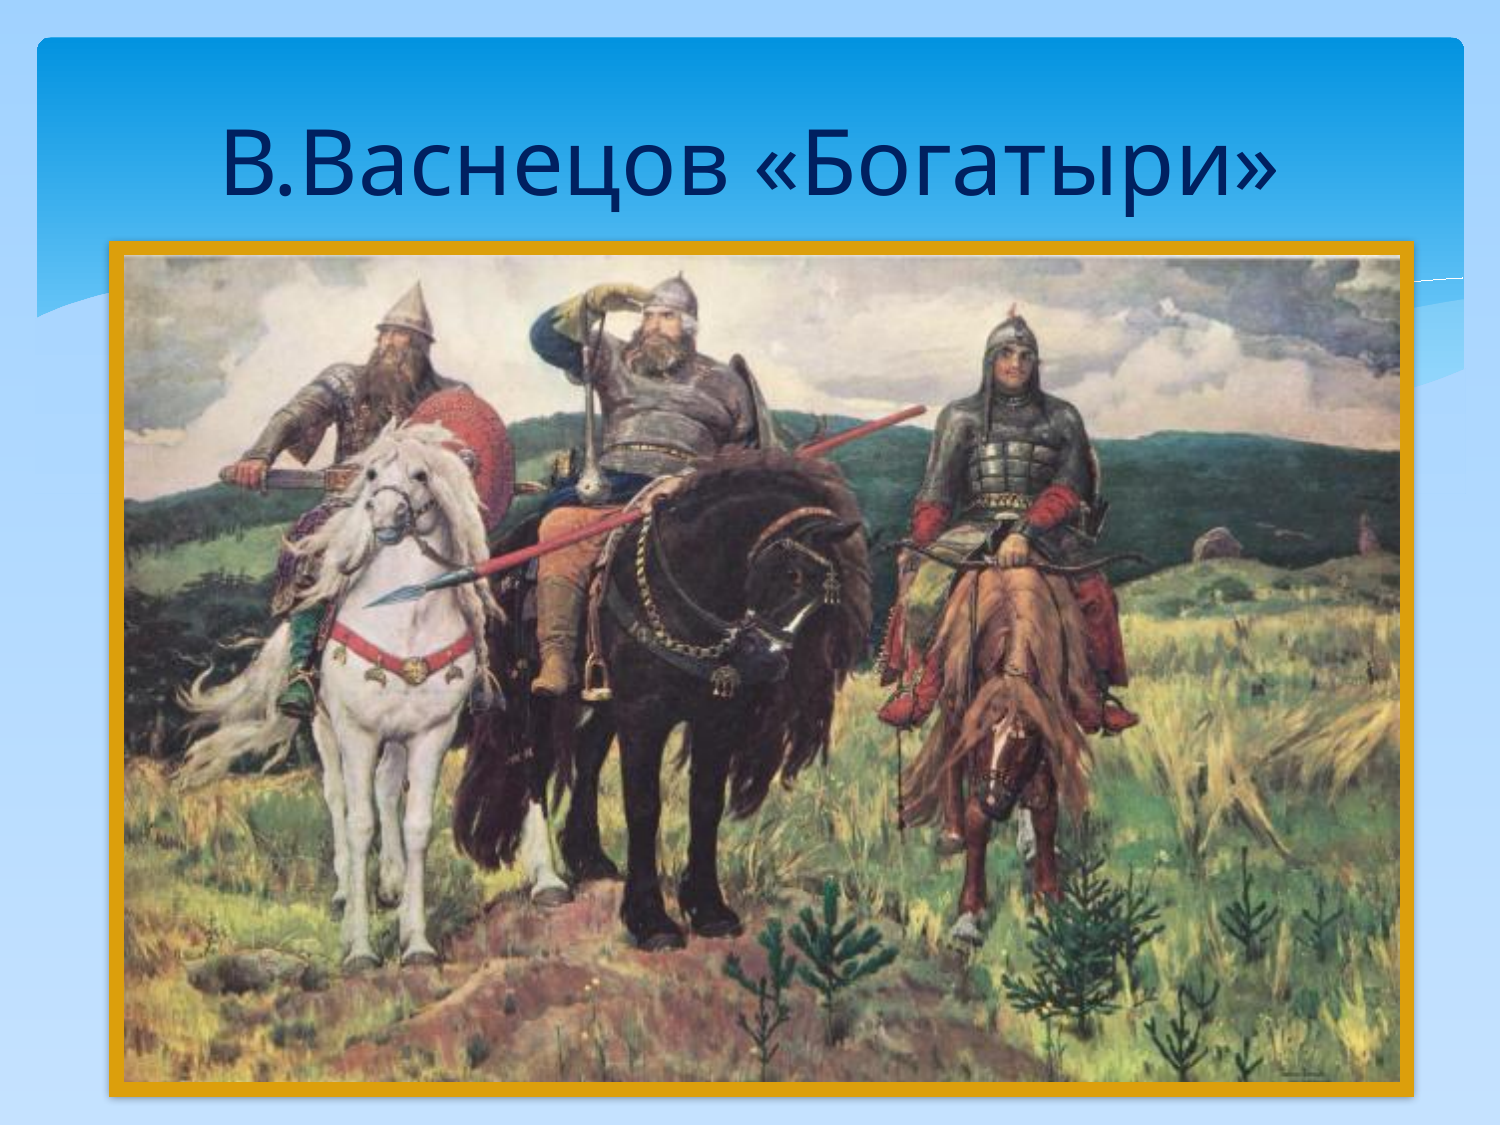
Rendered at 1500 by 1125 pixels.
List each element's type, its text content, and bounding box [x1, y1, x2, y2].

picture [123, 255, 1400, 1083]
title В.Васнецов «Богатыри» [75, 55, 1425, 261]
